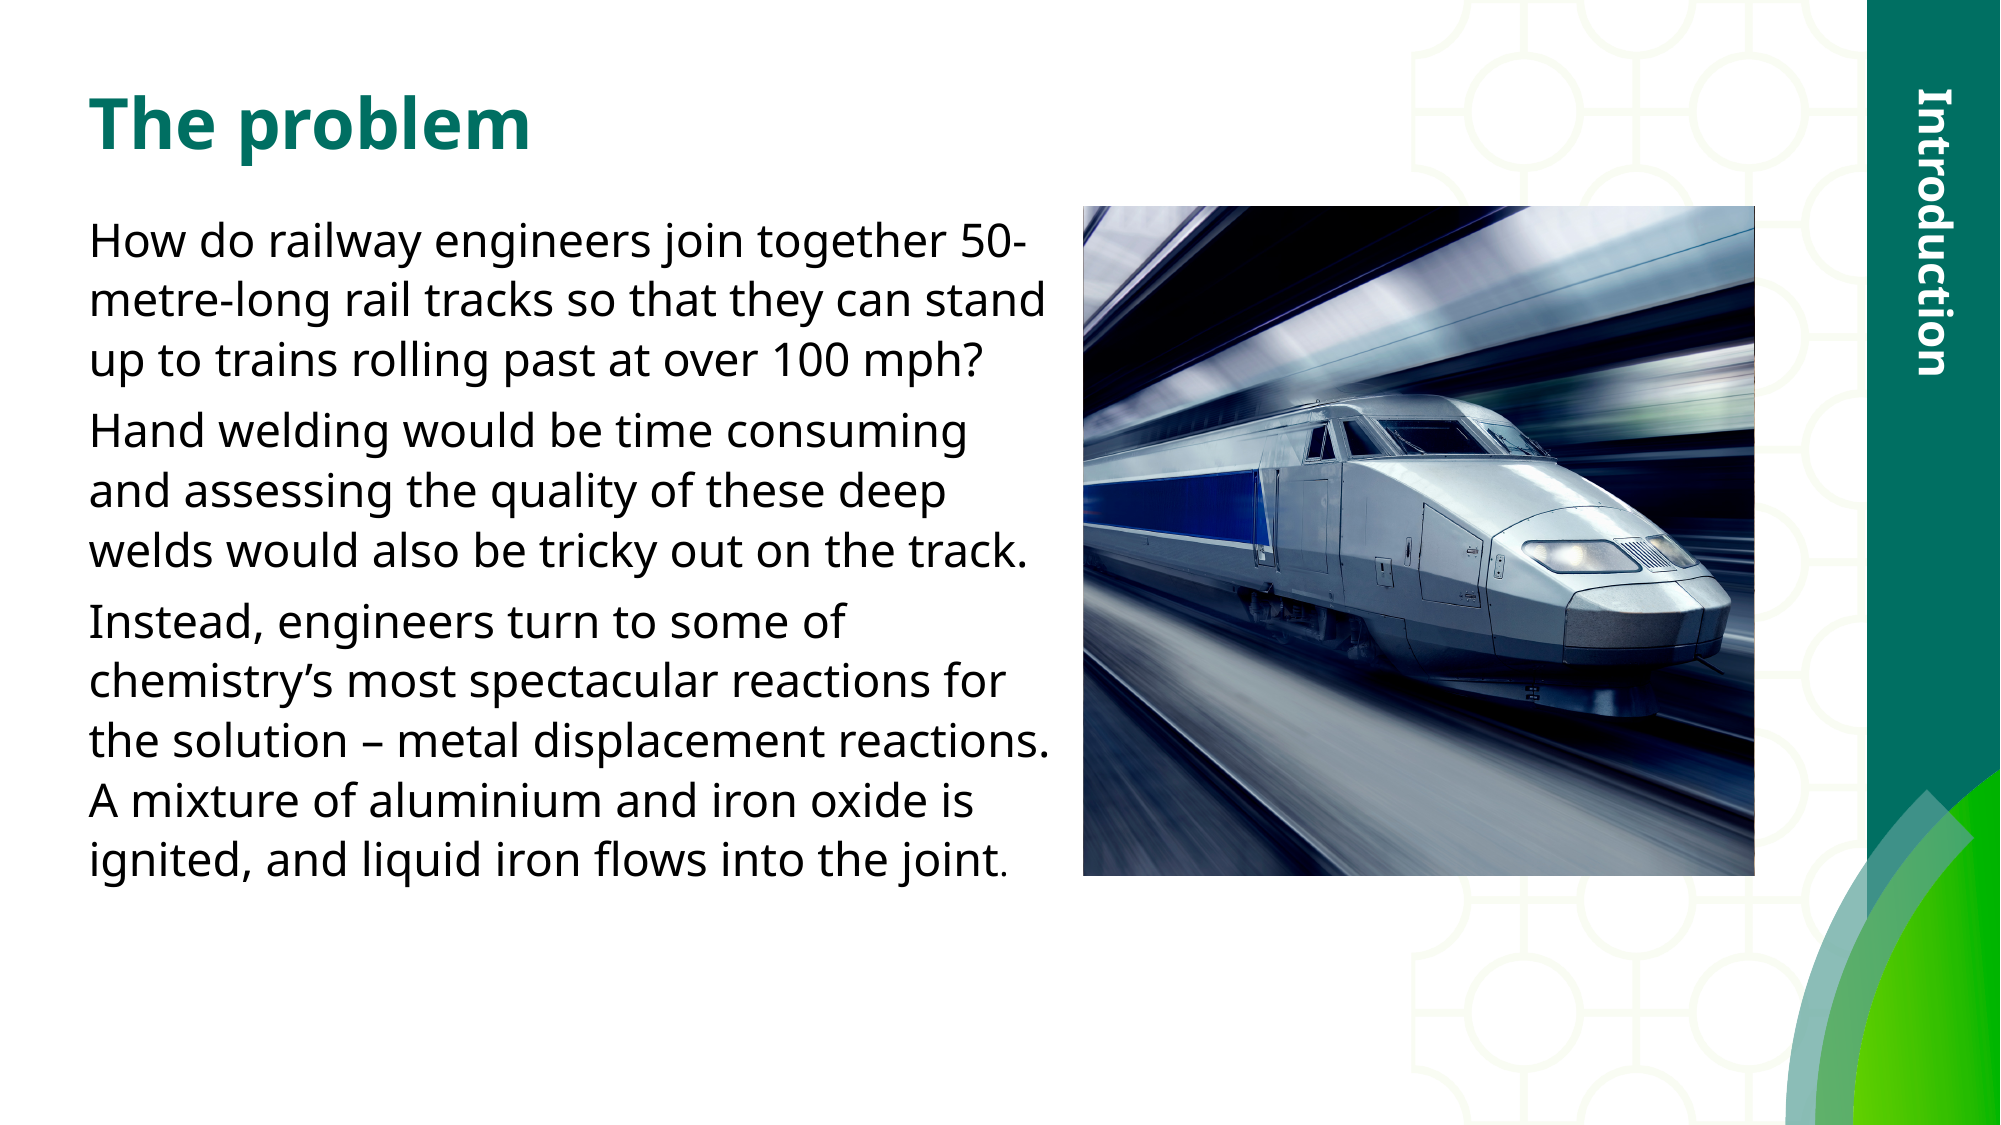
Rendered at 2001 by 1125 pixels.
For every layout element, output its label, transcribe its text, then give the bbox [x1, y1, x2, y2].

title The problem [88, 88, 1654, 161]
picture [1083, 0, 2001, 1125]
text_box Introduction [1867, 88, 2000, 765]
list How do railway engineers join together 50-metre-long rail tracks so that they can stand up to trains rolling past at over 100 mph? Hand welding would be time consuming and assessing the quality of these deep welds would also be tricky out on the track. Instead, engineers turn to some of chemistry’s most spectacular reactions for the solution – metal displacement reactions. A mixture of aluminium and iron oxide is ignited, and liquid iron flows into the joint. [88, 206, 1063, 1007]
